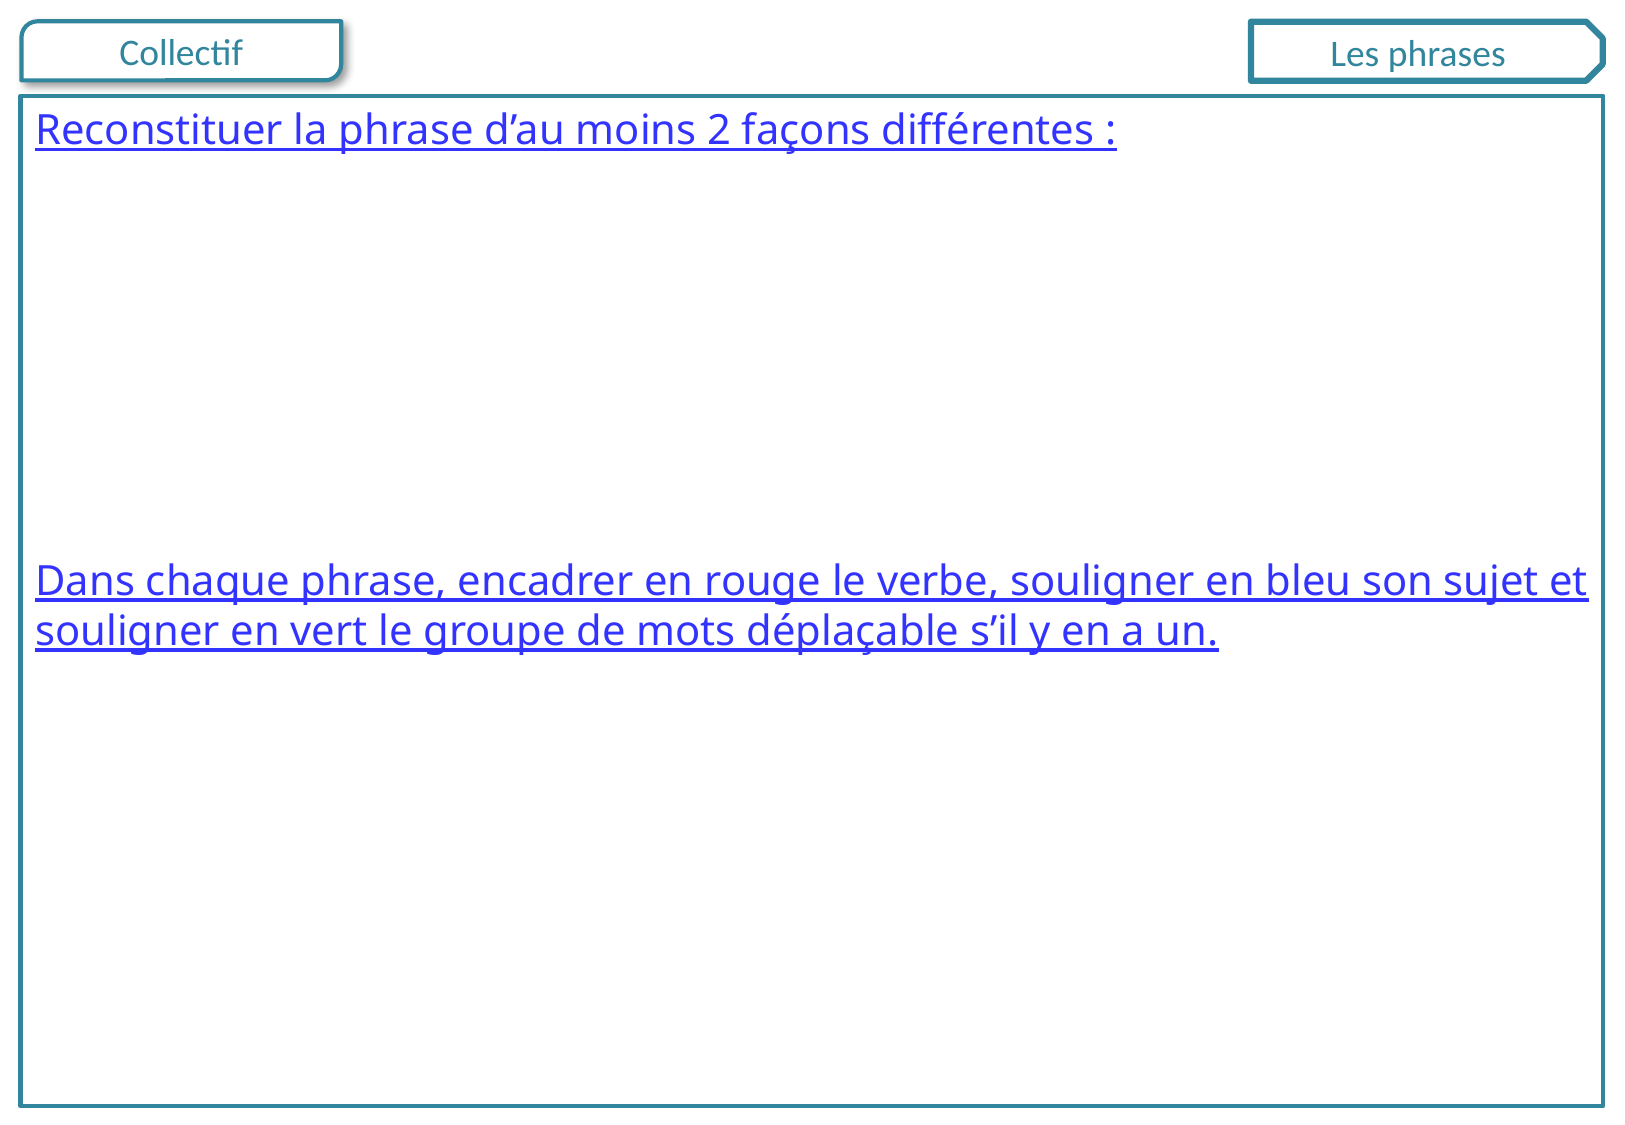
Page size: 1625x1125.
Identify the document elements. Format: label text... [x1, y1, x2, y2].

list Reconstituer la phrase d’au moins 2 façons différentes : Dans chaque phrase, encadrer en rouge le verbe, souligner en bleu son sujet et souligner en vert le groupe de mots déplaçable s’il y en a un. [18, 94, 1605, 1108]
list Les phrases [1251, 21, 1585, 81]
